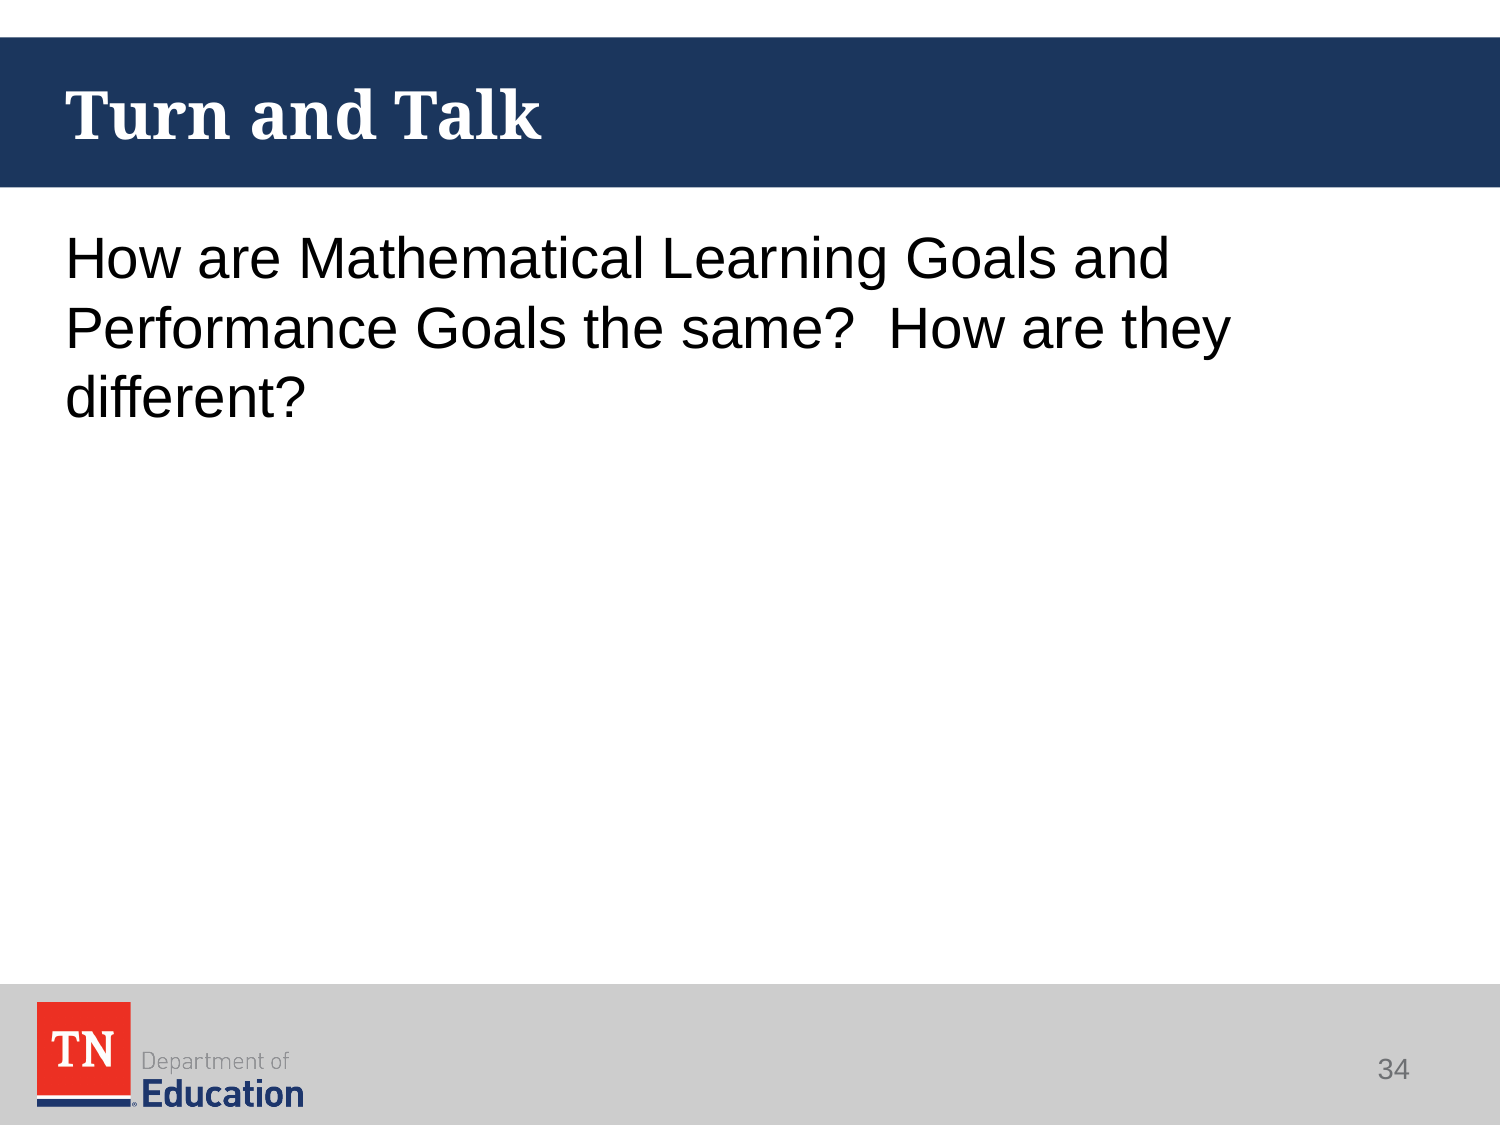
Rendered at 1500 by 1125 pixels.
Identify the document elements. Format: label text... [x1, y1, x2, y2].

title Turn and Talk [50, 37, 1413, 188]
list How are Mathematical Learning Goals and Performance Goals the same? How are they different? [50, 212, 1425, 955]
picture [37, 1002, 303, 1107]
slide_number 34 [1350, 1042, 1425, 1103]
